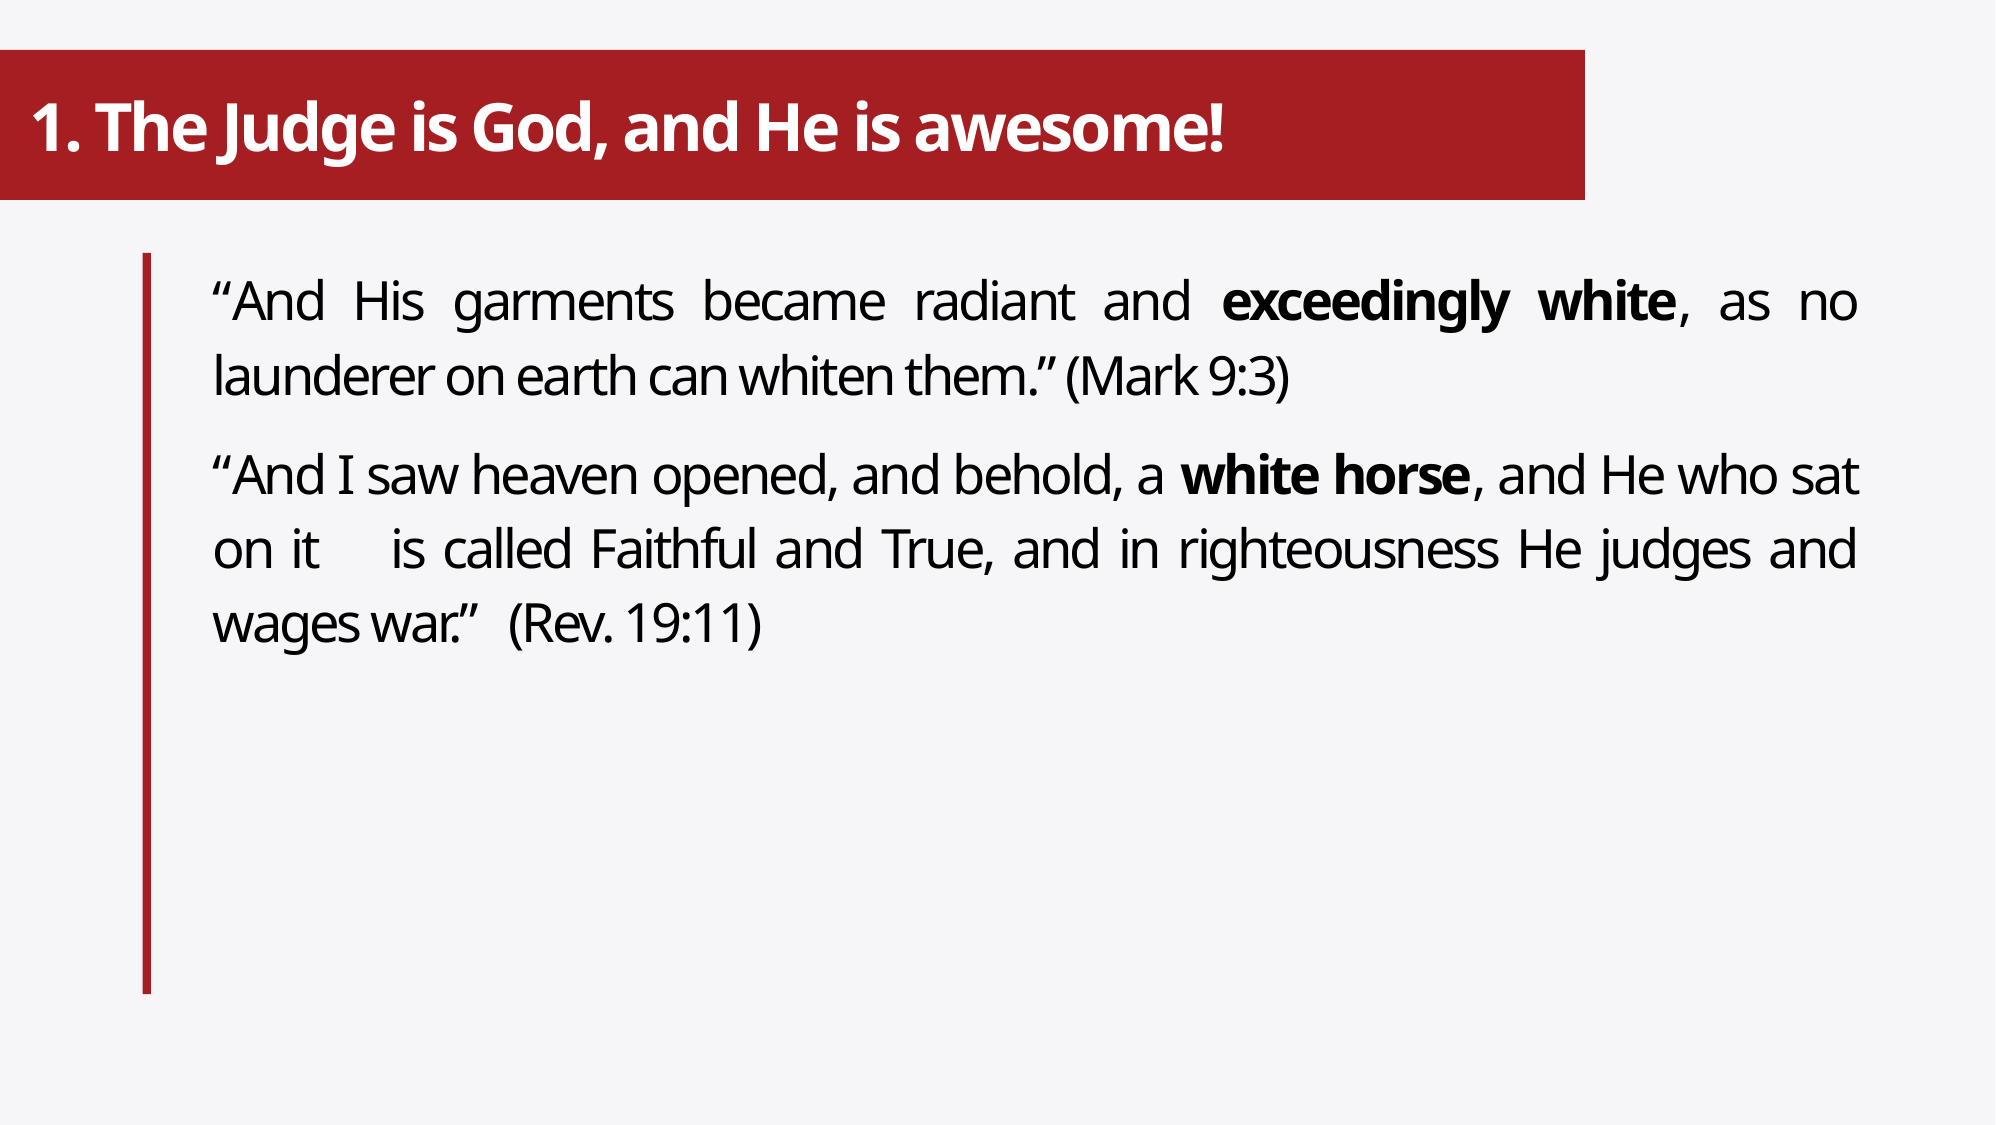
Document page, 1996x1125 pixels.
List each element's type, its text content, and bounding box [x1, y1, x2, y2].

title 1. The Judge is God, and He is awesome! [14, 62, 1810, 188]
subtitle “And His garments became radiant and exceedingly white, as no launderer on earth can whiten them.” (Mark 9:3) “And I saw heaven opened, and behold, a white horse, and He who sat on it is called Faithful and True, and in righteousness He judges and wages war.” (Rev. 19:11) [197, 249, 1873, 1000]
